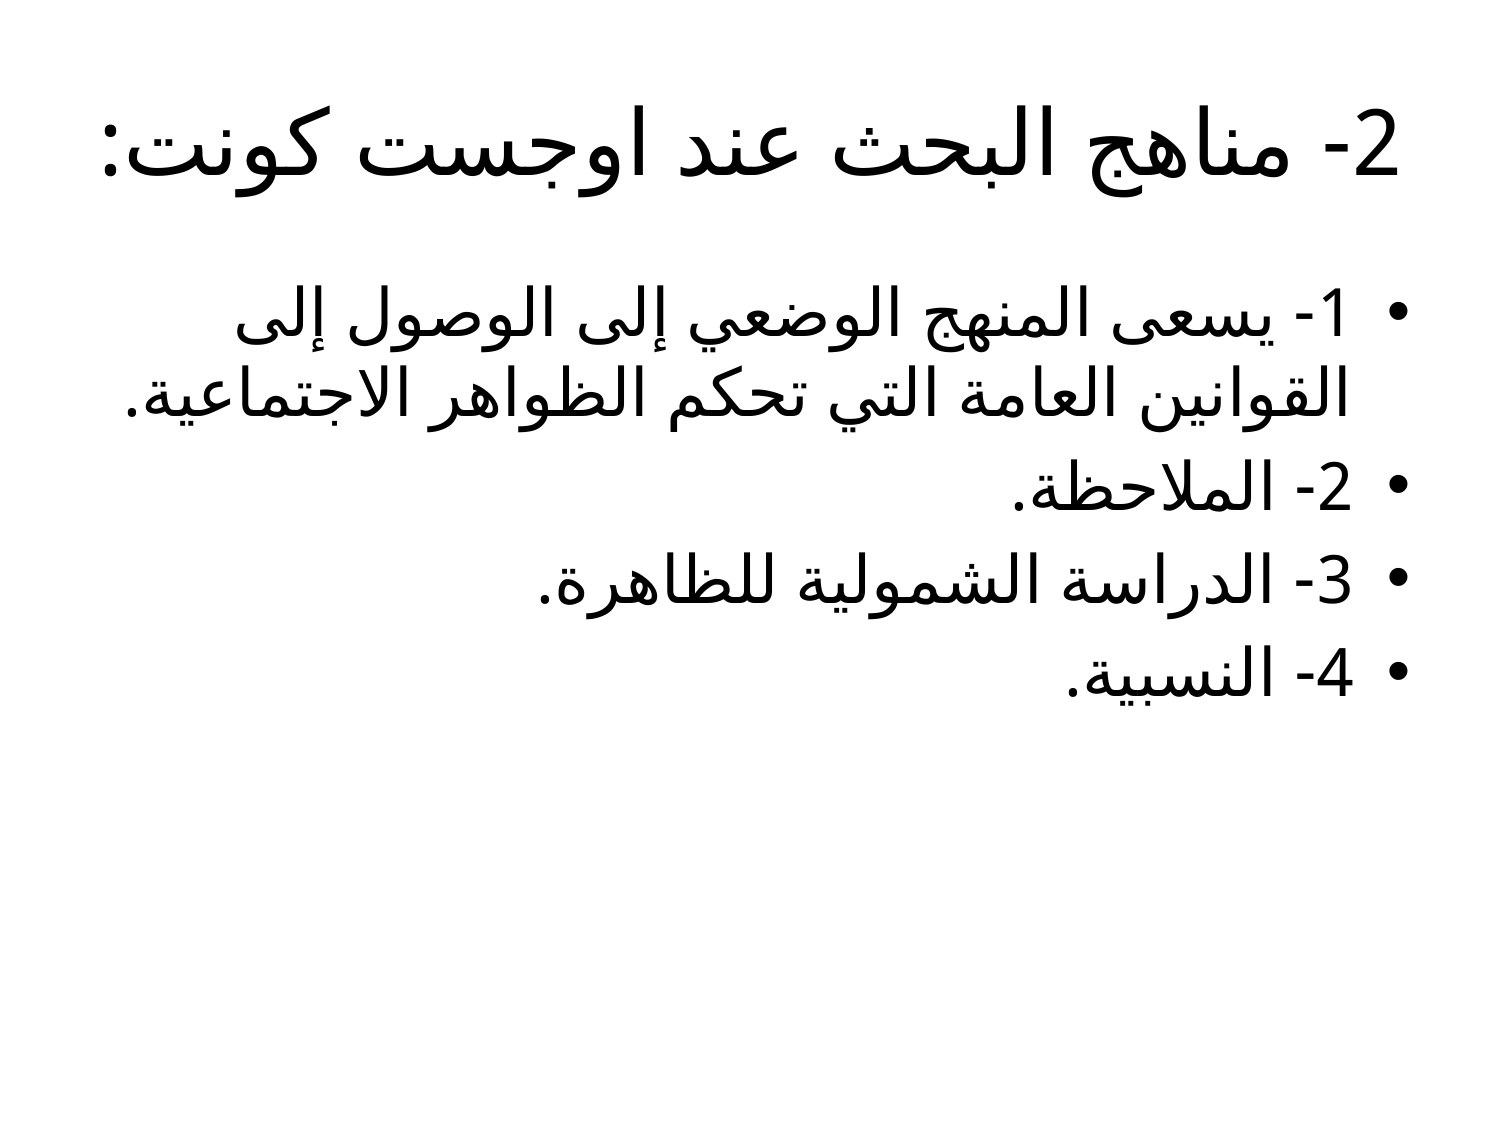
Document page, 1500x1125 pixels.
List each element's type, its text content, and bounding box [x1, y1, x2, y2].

title 2- مناهج البحث عند اوجست كونت: [75, 45, 1425, 233]
list 1- يسعى المنهج الوضعي إلى الوصول إلى القوانين العامة التي تحكم الظواهر الاجتماعية. 2- الملاحظة. 3- الدراسة الشمولية للظاهرة. 4- النسبية. [75, 262, 1425, 1005]
